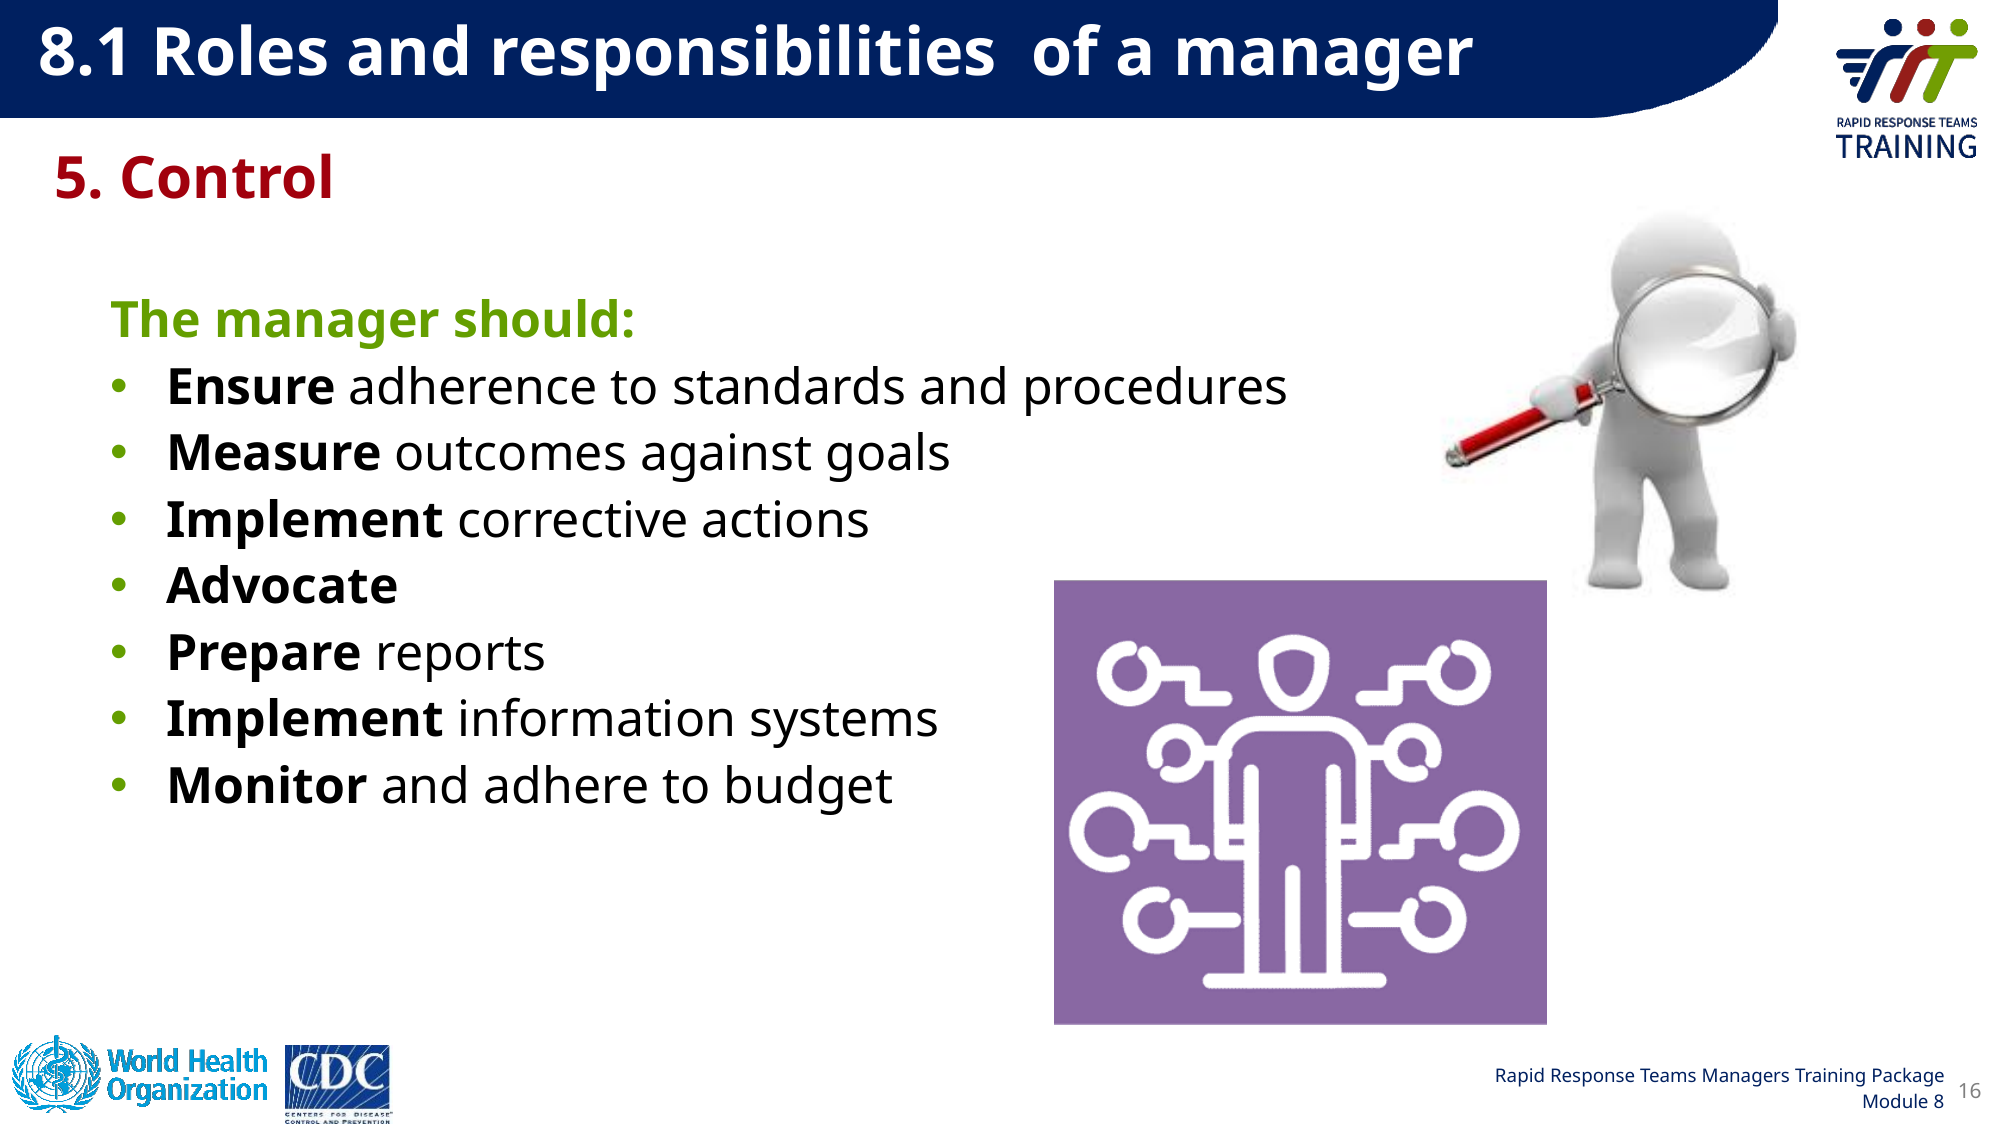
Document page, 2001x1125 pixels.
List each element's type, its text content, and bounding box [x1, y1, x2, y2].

title 5. Control [46, 125, 634, 233]
picture [36, 1035, 267, 1113]
picture [38, 1044, 53, 1052]
picture [285, 1052, 393, 1124]
picture [0, 0, 1778, 118]
picture [28, 1054, 36, 1077]
picture [113, 1052, 117, 1062]
picture [1054, 19, 1978, 1026]
picture [34, 1058, 41, 1077]
picture [50, 1109, 62, 1113]
text_box 8.1 Roles and responsibilities of a manager [23, 1, 1834, 97]
picture [43, 1088, 54, 1094]
picture [136, 1059, 141, 1068]
picture [12, 1084, 46, 1113]
slide_number 16 [1939, 1070, 2000, 1124]
picture [46, 1056, 54, 1061]
picture [38, 1092, 54, 1100]
picture [168, 1059, 173, 1068]
list The manager should: Ensure adherence to standards and procedures Measure outcomes against goals Implement corrective actions Advocate Prepare reports Implement information systems Monitor and adhere to budget [101, 286, 1425, 1052]
picture [12, 1035, 53, 1067]
